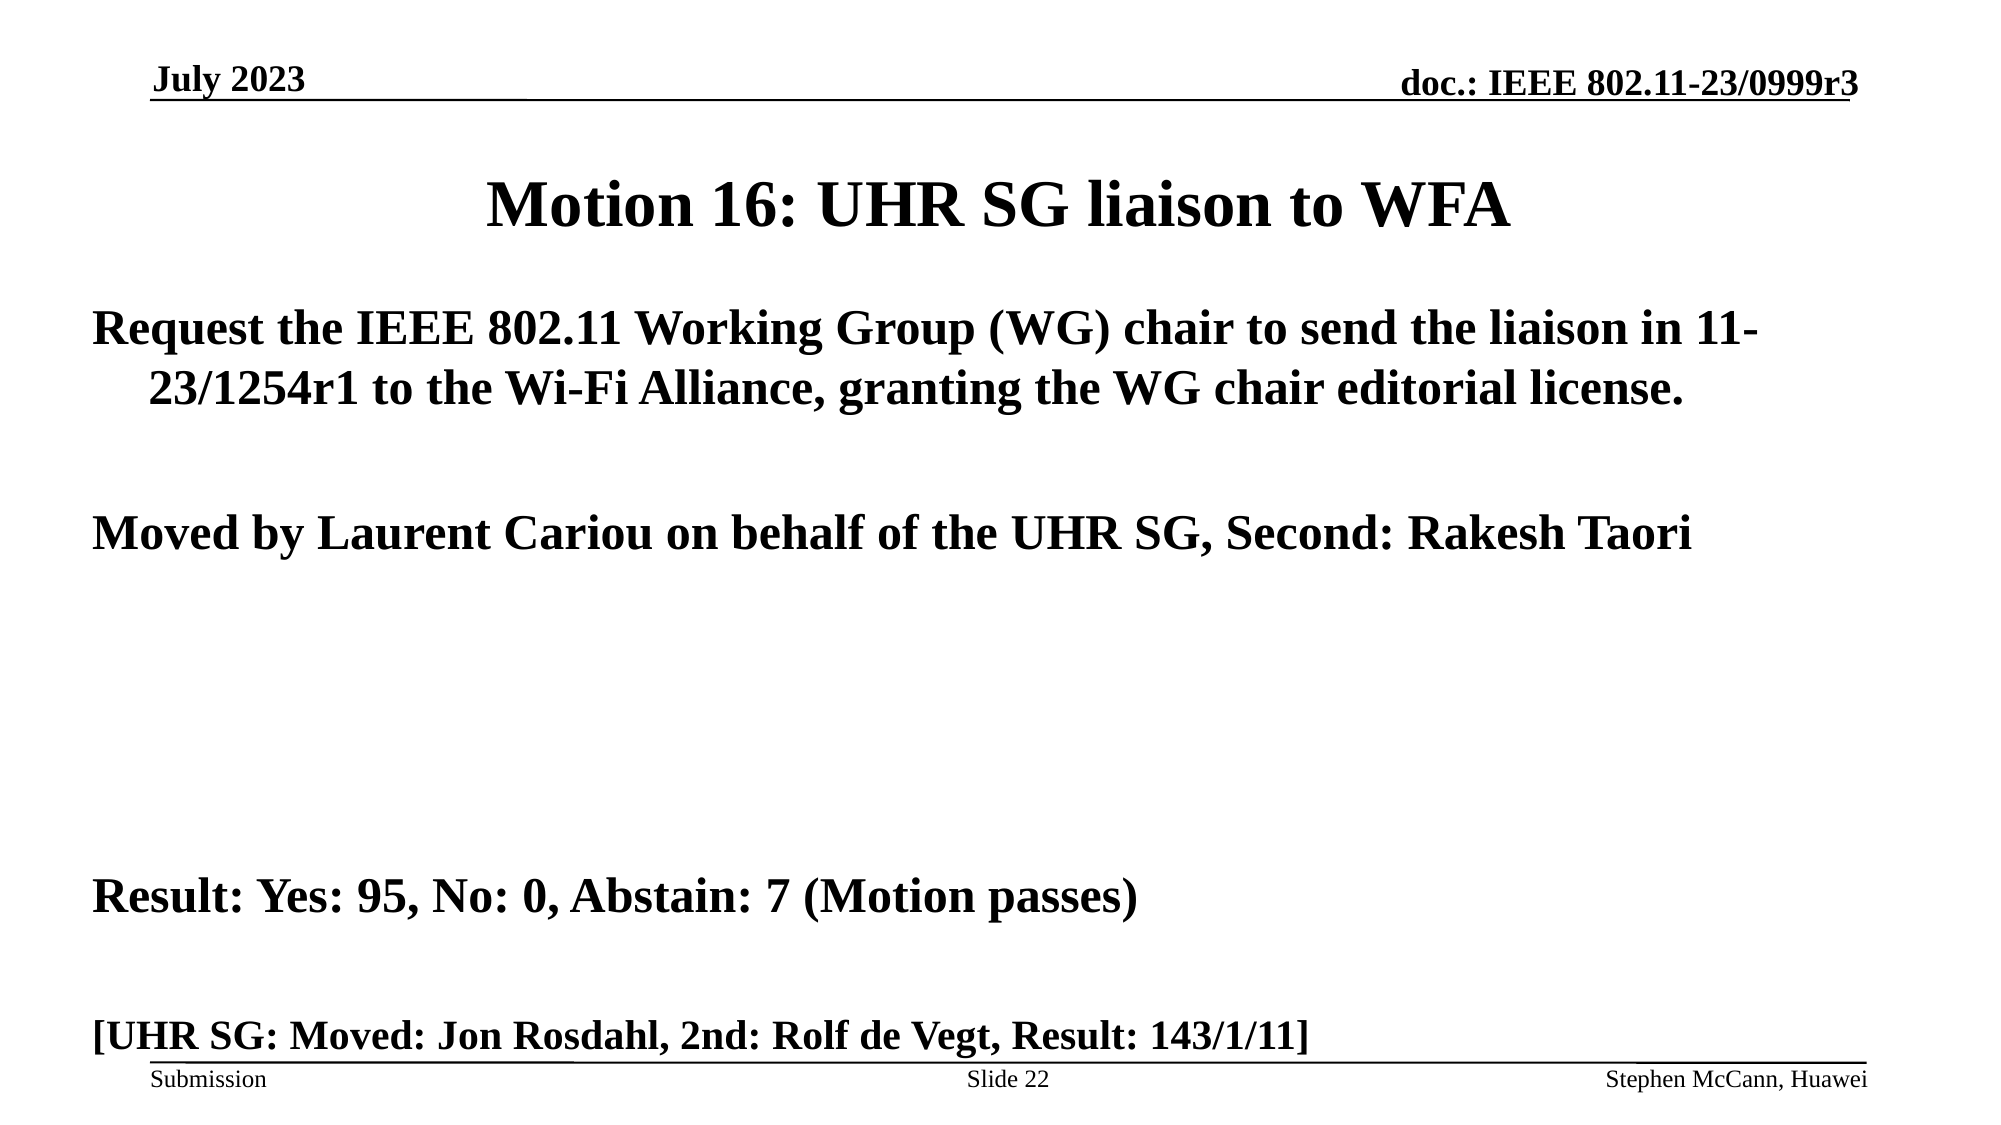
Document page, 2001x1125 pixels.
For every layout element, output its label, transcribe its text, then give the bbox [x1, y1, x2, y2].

list Request the IEEE 802.11 Working Group (WG) chair to send the liaison in 11-23/1254r1 to the Wi-Fi Alliance, granting the WG chair editorial license. Moved by Laurent Cariou on behalf of the UHR SG, Second: Rakesh Taori Result: Yes: 95, No: 0, Abstain: 7 (Motion passes) [UHR SG: Moved: Jon Rosdahl, 2nd: Rolf de Vegt, Result: 143/1/11] [76, 286, 1940, 1051]
title Motion 16: UHR SG liaison to WFA [149, 112, 1850, 286]
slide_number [152, 54, 563, 100]
footer Stephen McCann, Huawei [1171, 1061, 1869, 1093]
slide_number Slide 22 [950, 1061, 1067, 1123]
